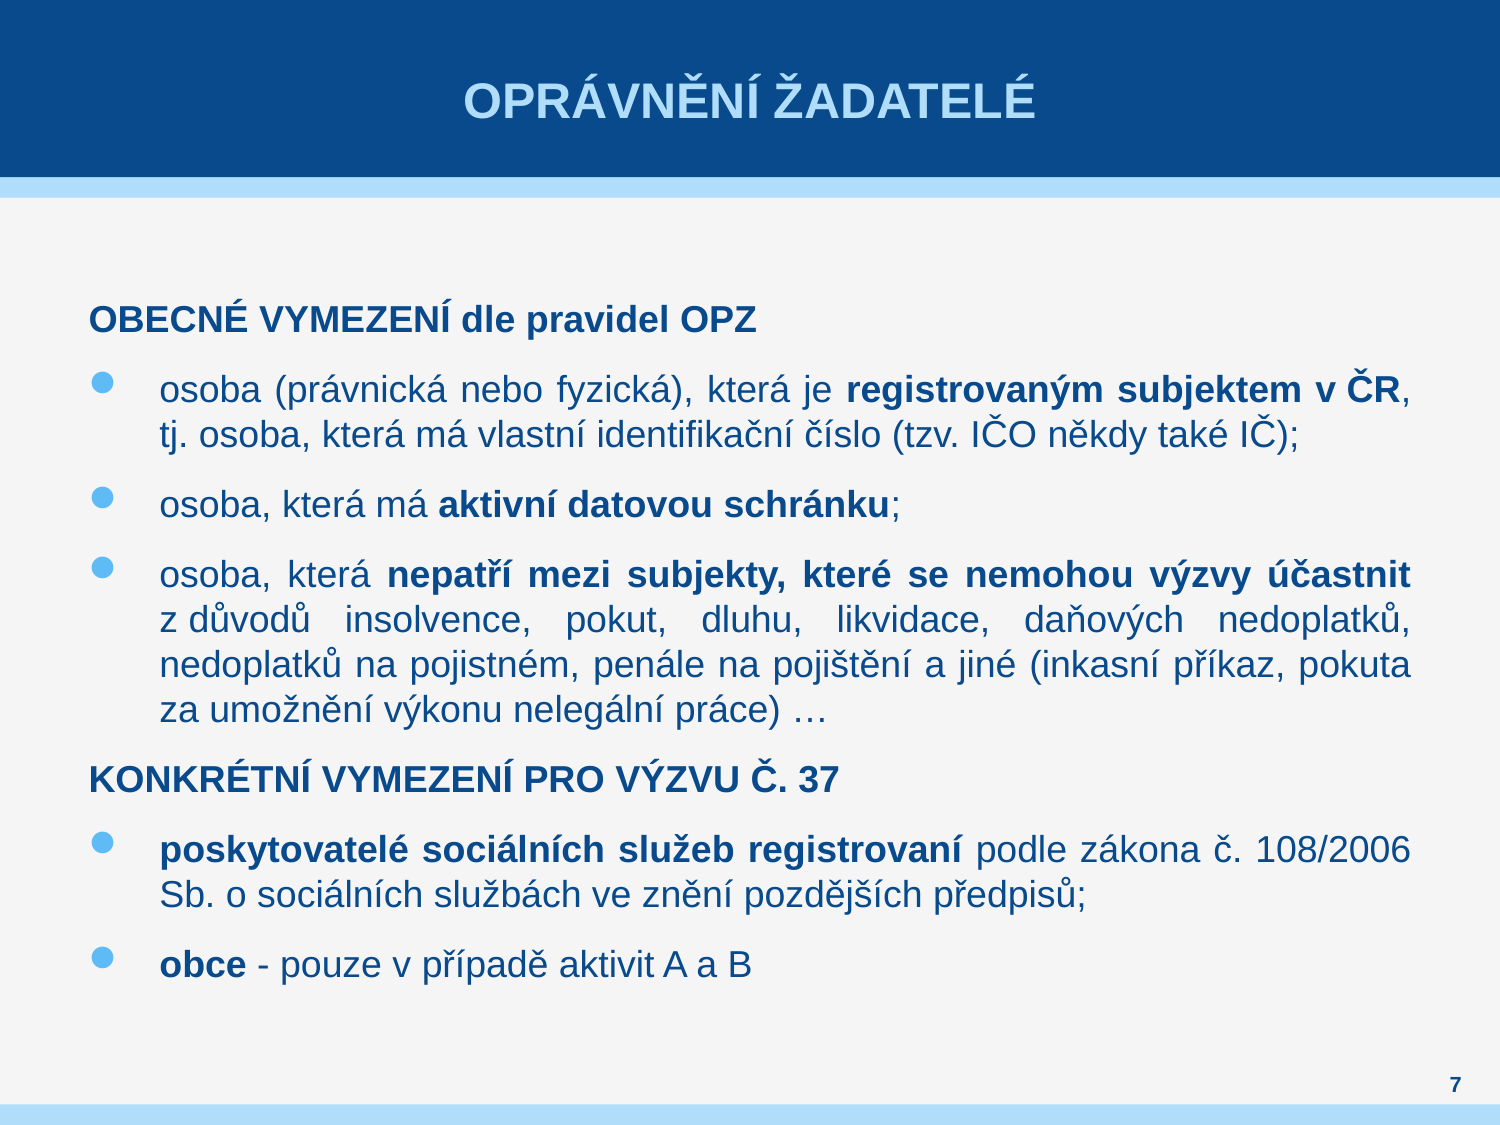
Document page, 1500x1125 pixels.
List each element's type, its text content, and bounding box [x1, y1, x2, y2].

slide_number 7 [1417, 1068, 1495, 1099]
list OBECNÉ VYMEZENÍ dle pravidel OPZ osoba (právnická nebo fyzická), která je registrovaným subjektem v ČR, tj. osoba, která má vlastní identifikační číslo (tzv. IČO někdy také IČ); osoba, která má aktivní datovou schránku; osoba, která nepatří mezi subjekty, které se nemohou výzvy účastnit z důvodů insolvence, pokut, dluhu, likvidace, daňových nedoplatků, nedoplatků na pojistném, penále na pojištění a jiné (inkasní příkaz, pokuta za umožnění výkonu nelegální práce) … KONKRÉTNÍ VYMEZENÍ PRO VÝZVU Č. 37 poskytovatelé sociálních služeb registrovaní podle zákona č. 108/2006 Sb. o sociálních službách ve znění pozdějších předpisů; obce - pouze v případě aktivit A a B [88, 295, 1412, 1004]
title Oprávnění žadatelé [59, 0, 1441, 178]
